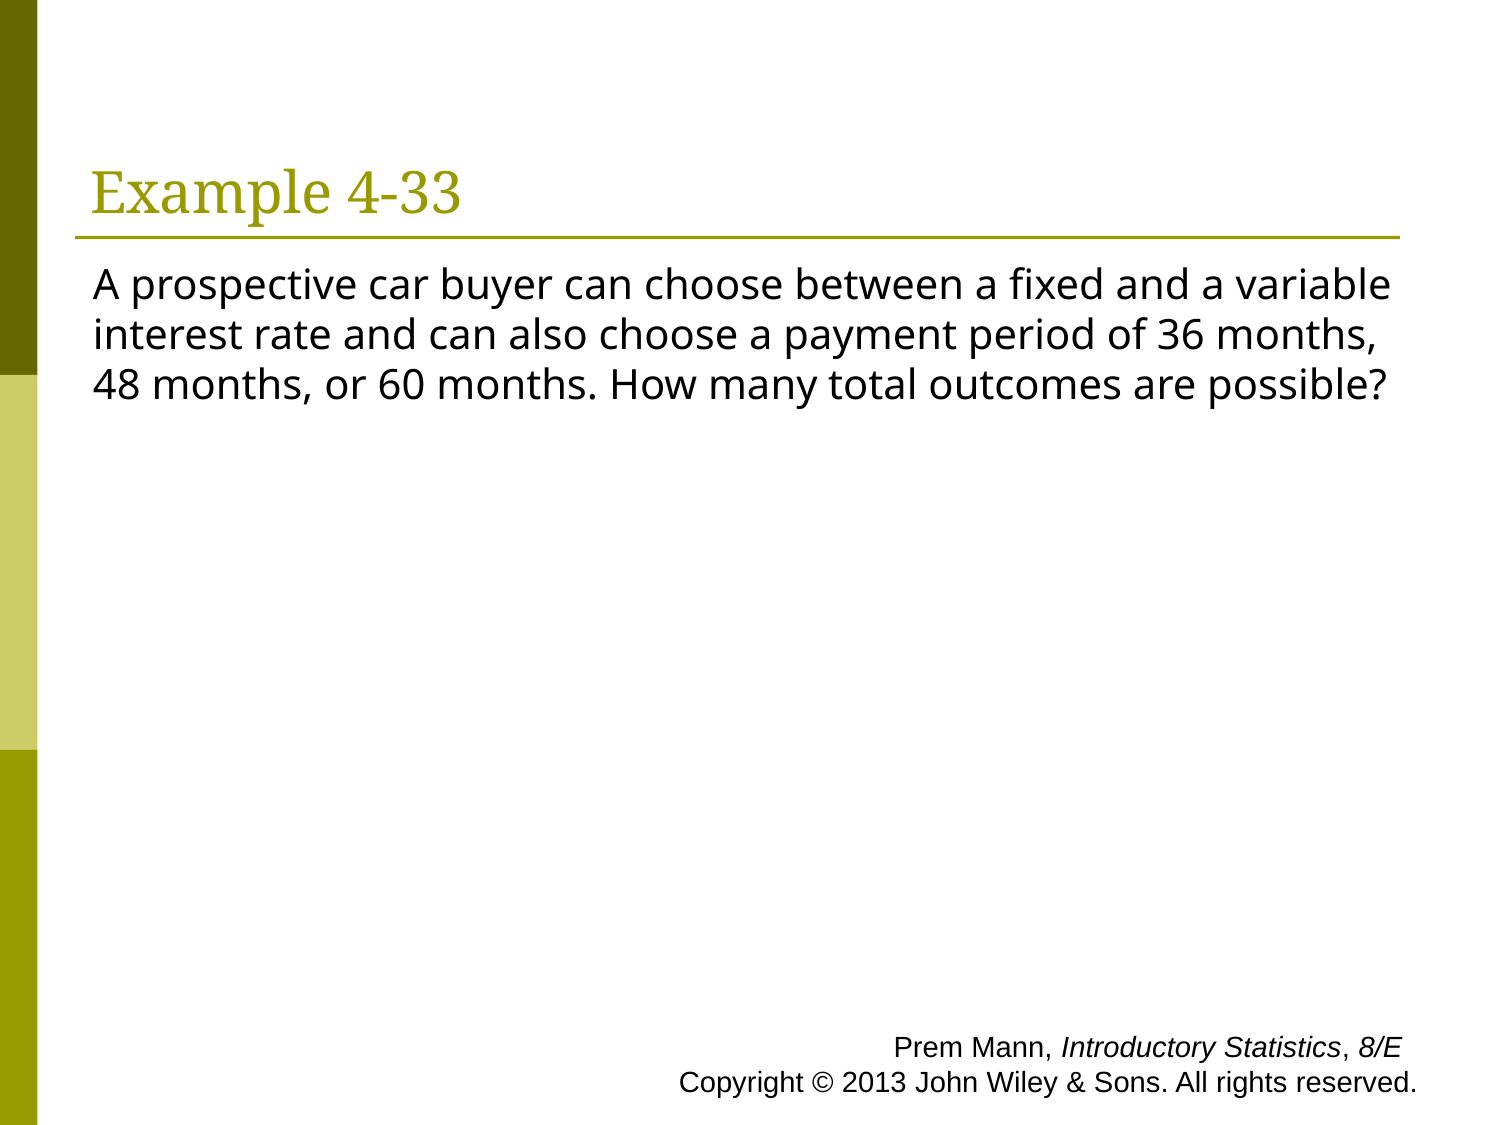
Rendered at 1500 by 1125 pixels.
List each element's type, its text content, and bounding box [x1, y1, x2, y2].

text_box Prem Mann, Introductory Statistics, 8/E Copyright © 2013 John Wiley & Sons. All rights reserved. [664, 1020, 1449, 1106]
title Example 4-33 [75, 45, 1425, 233]
list A prospective car buyer can choose between a fixed and a variable interest rate and can also choose a payment period of 36 months, 48 months, or 60 months. How many total outcomes are possible? [21, 249, 1438, 925]
